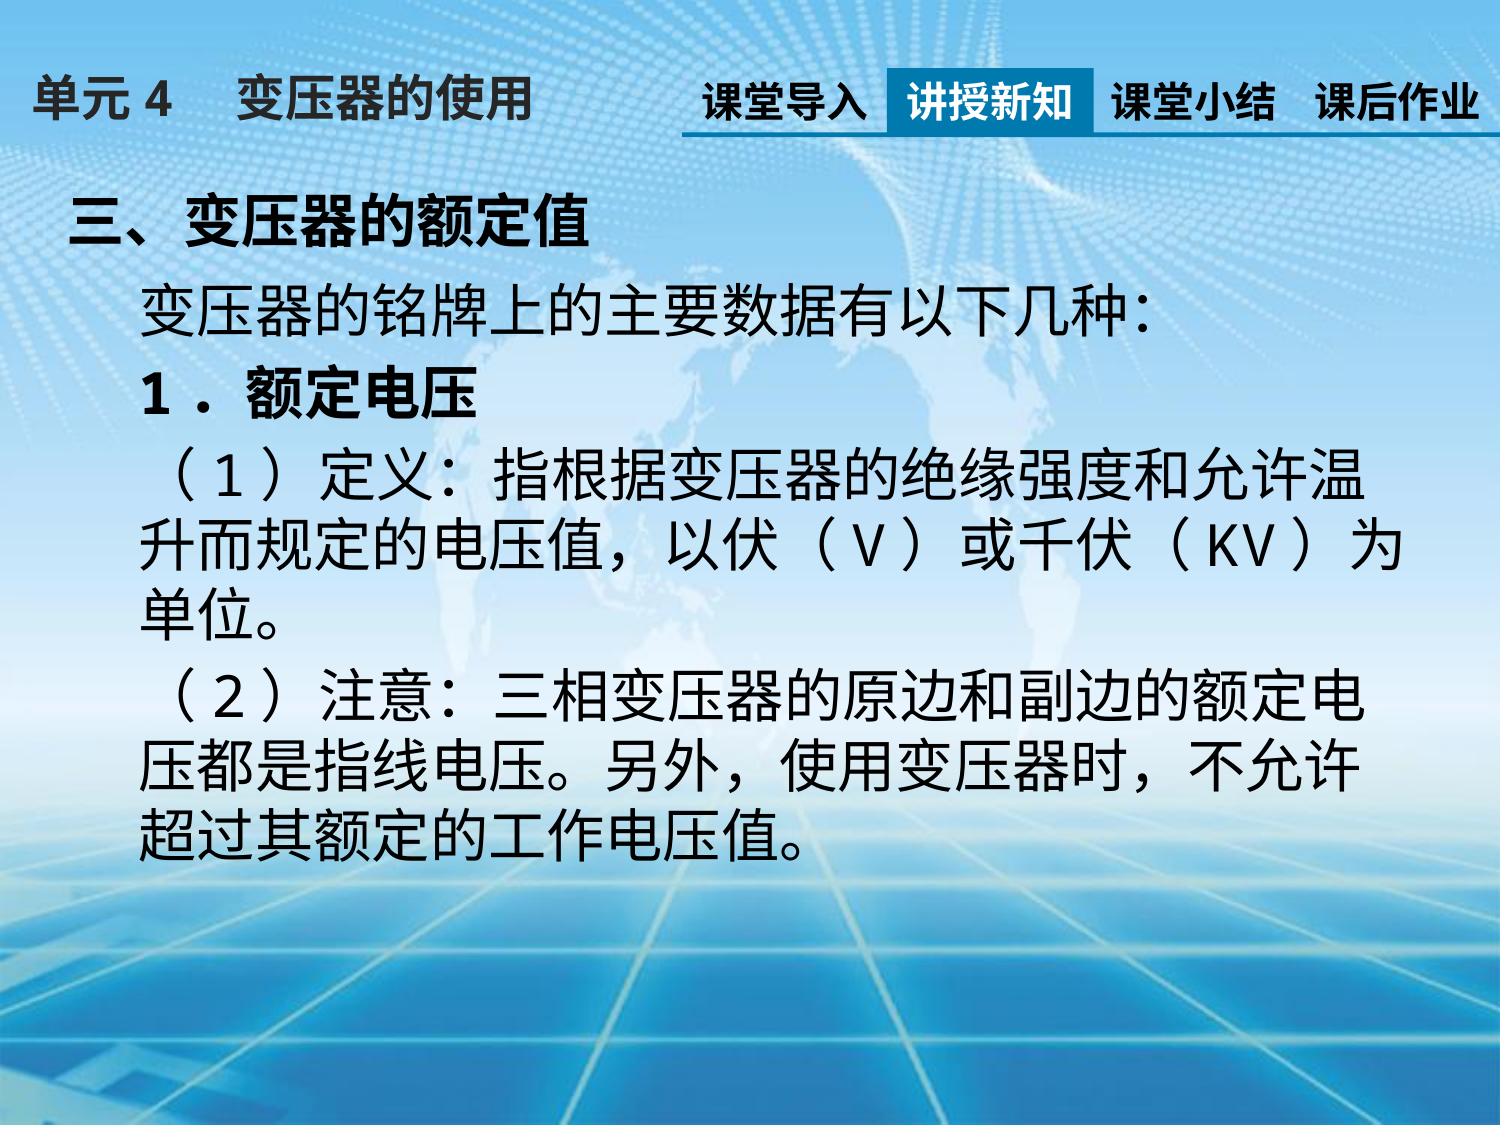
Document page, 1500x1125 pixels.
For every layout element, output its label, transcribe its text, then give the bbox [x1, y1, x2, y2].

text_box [16, 59, 1500, 135]
text_box 变压器的铭牌上的主要数据有以下几种： 1．额定电压 （1）定义：指根据变压器的绝缘强度和允许温升而规定的电压值，以伏（V）或千伏（KV）为单位。 （2）注意：三相变压器的原边和副边的额定电压都是指线电压。另外，使用变压器时，不允许超过其额定的工作电压值。 [123, 267, 1424, 1010]
text_box 三、变压器的额定值 [51, 174, 1500, 265]
picture [0, 0, 1500, 1125]
